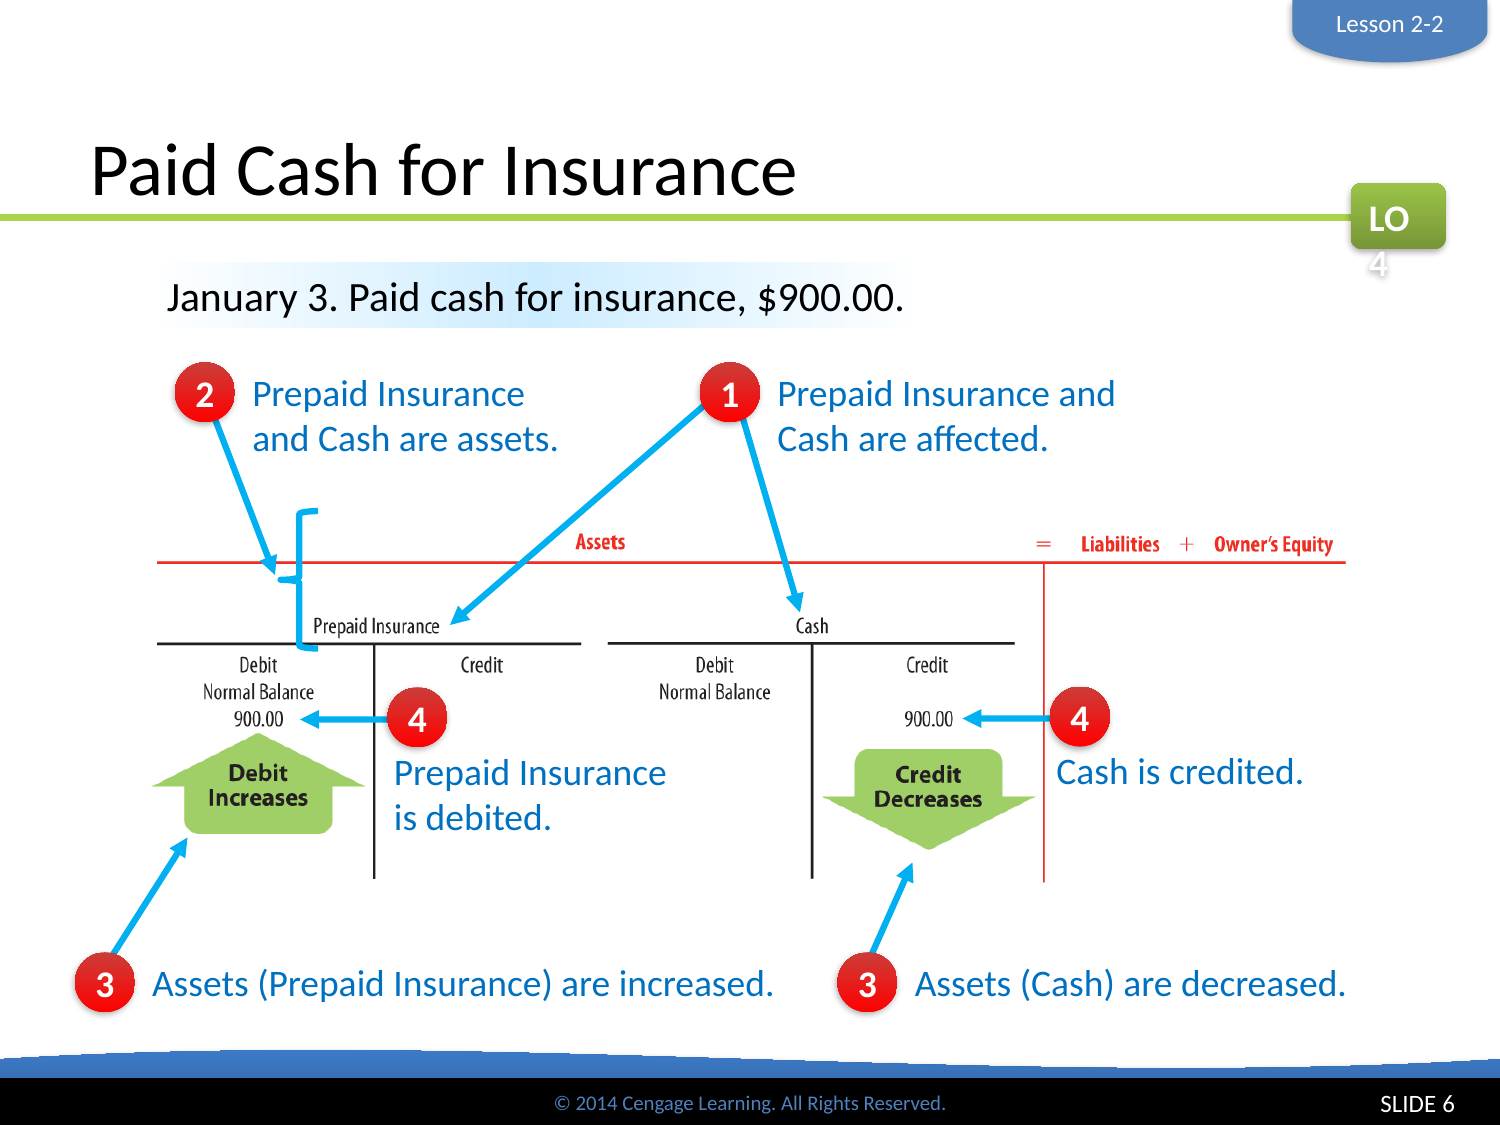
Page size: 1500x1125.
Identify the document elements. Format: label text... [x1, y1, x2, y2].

text_box January 3. Paid cash for insurance, $900.00. [152, 262, 921, 328]
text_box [74, 837, 801, 1013]
picture [148, 530, 1349, 886]
title Paid Cash for Insurance [75, 29, 1350, 218]
text_box LO4 [1350, 183, 1446, 250]
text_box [837, 862, 1388, 1013]
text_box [1292, 0, 1488, 63]
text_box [299, 687, 701, 847]
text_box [174, 360, 663, 649]
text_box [663, 360, 1326, 626]
slide_number SLIDE 6 [1170, 1080, 1470, 1125]
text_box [962, 686, 1376, 801]
